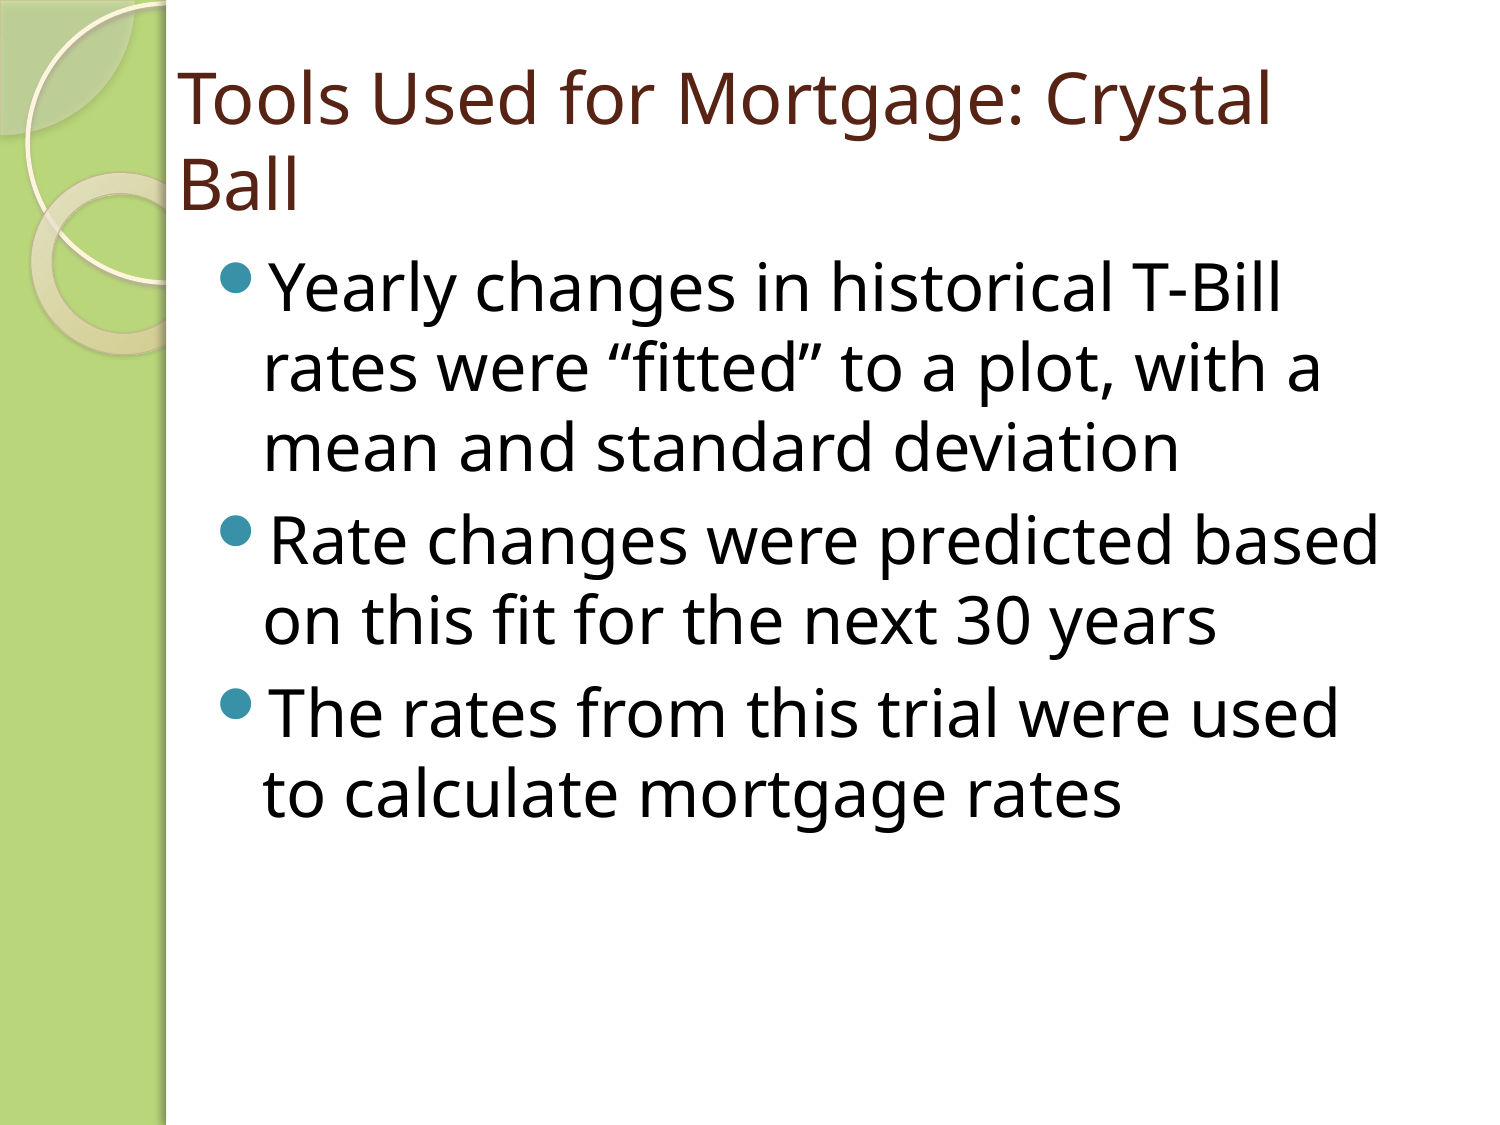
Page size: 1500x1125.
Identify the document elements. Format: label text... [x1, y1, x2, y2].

title Tools Used for Mortgage: Crystal Ball [162, 45, 1425, 233]
list Yearly changes in historical T-Bill rates were “fitted” to a plot, with a mean and standard deviation Rate changes were predicted based on this fit for the next 30 years The rates from this trial were used to calculate mortgage rates [187, 237, 1413, 1025]
